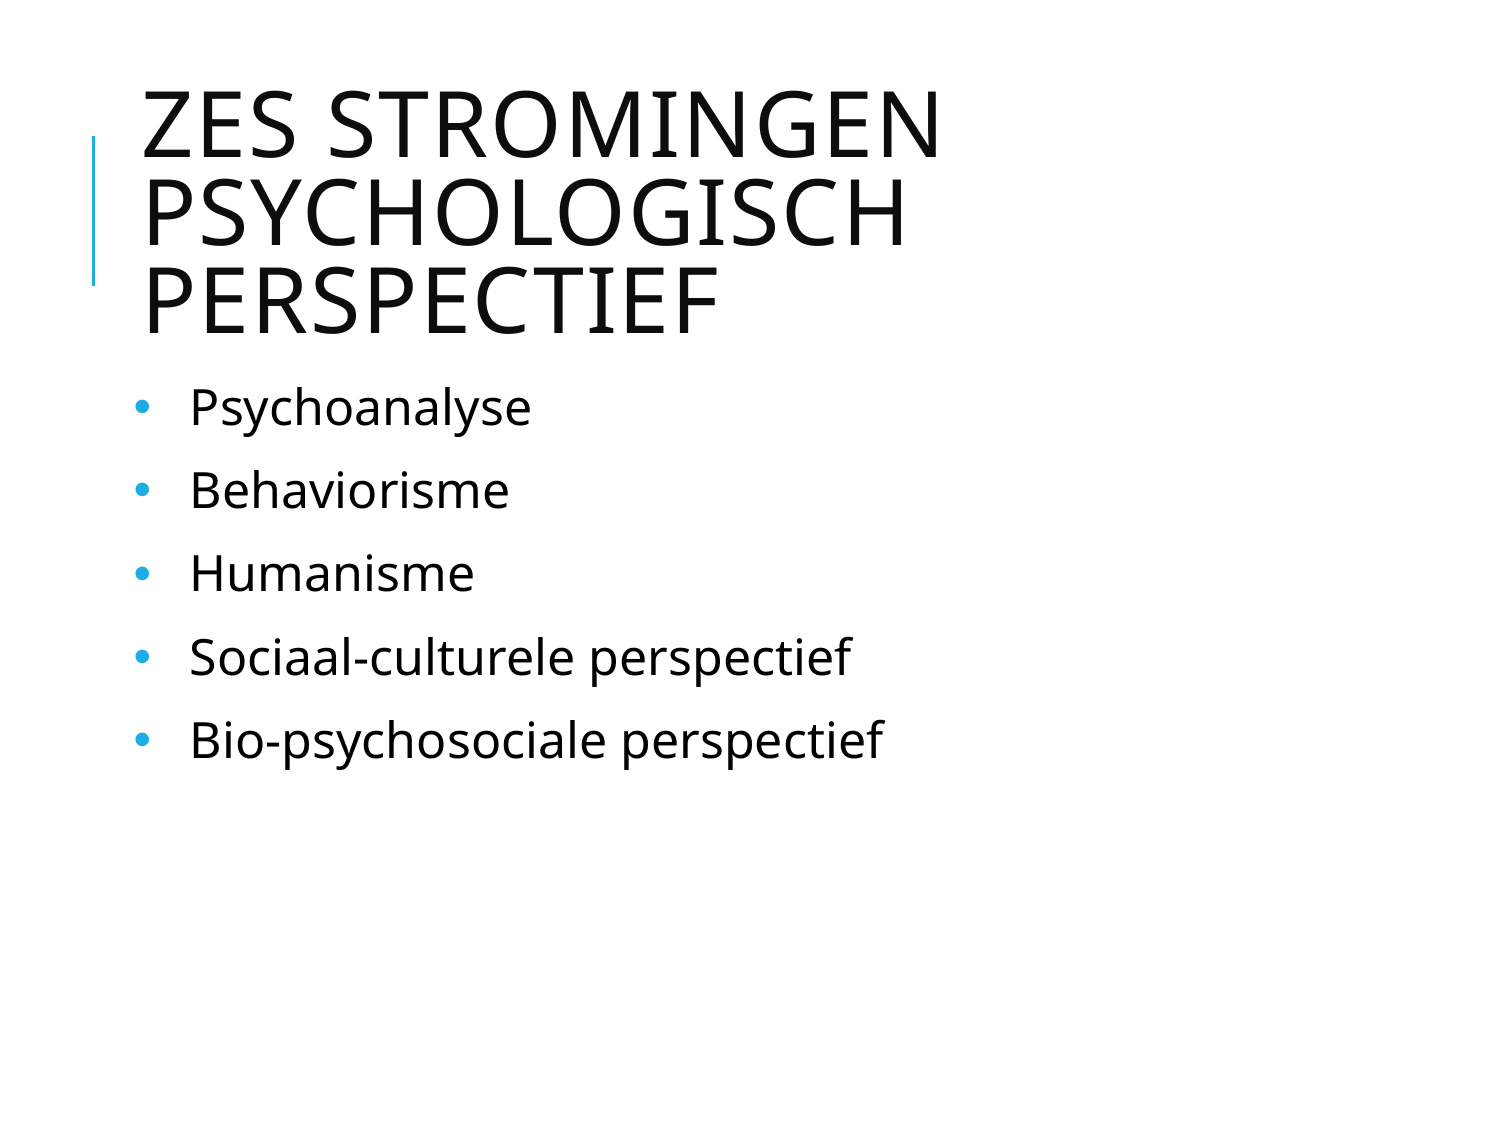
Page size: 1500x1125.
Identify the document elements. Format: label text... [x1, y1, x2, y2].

title Zes stromingen Psychologisch perspectief [126, 96, 1322, 342]
list Psychoanalyse Behaviorisme Humanisme Sociaal-culturele perspectief Bio-psychosociale perspectief [126, 375, 1322, 1035]
